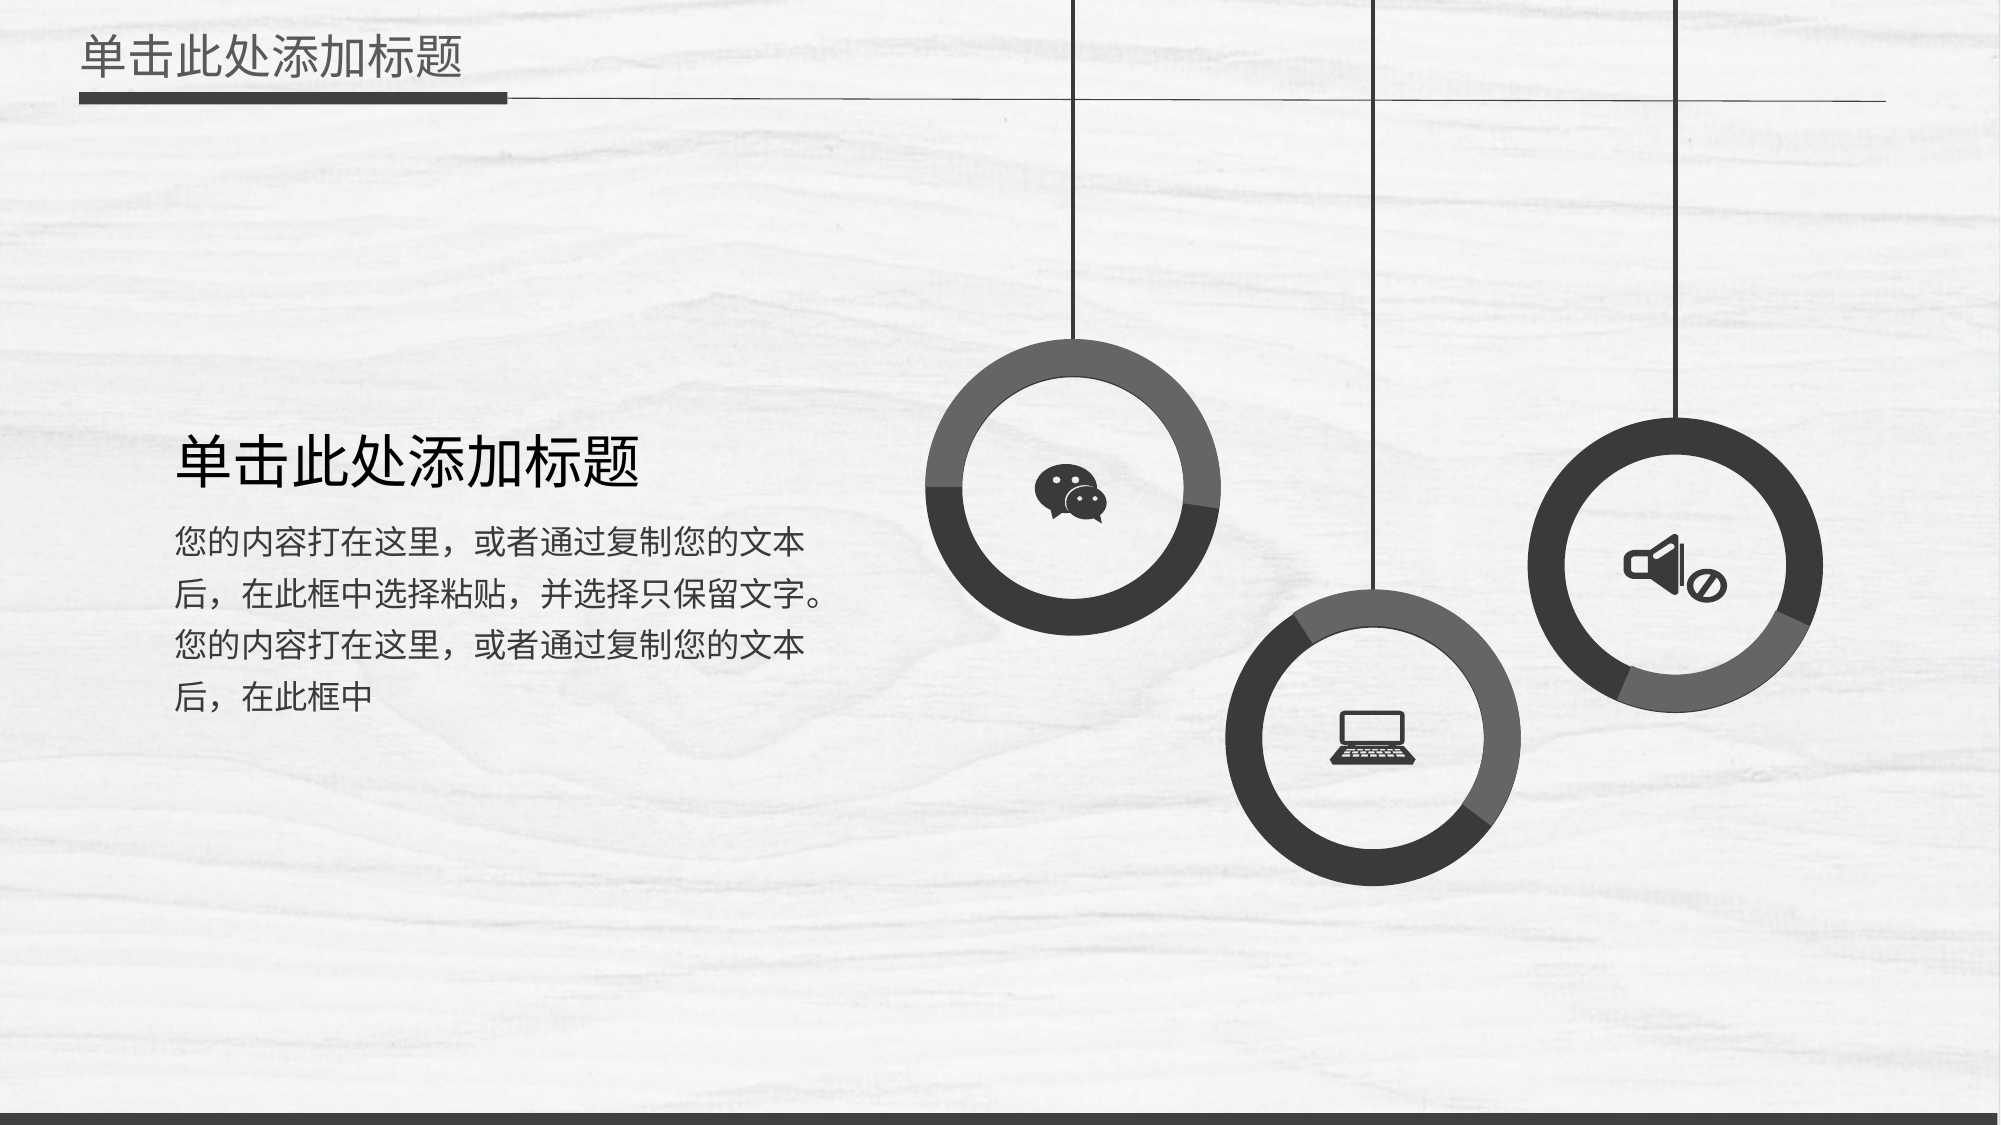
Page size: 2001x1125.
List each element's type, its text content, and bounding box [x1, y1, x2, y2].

text_box 单击此处添加标题 [160, 417, 756, 503]
text_box [924, 486, 1221, 637]
picture [964, 379, 1182, 597]
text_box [1074, 98, 1372, 102]
text_box [1291, 588, 1522, 828]
text_box 您的内容打在这里，或者通过复制您的文本后，在此框中选择粘贴，并选择只保留文字。您的内容打在这里，或者通过复制您的文本后，在此框中 [160, 501, 827, 724]
text_box [78, 95, 508, 105]
picture [1075, 0, 1371, 98]
text_box [924, 337, 1222, 510]
text_box [1224, 614, 1500, 888]
text_box [1623, 534, 1684, 595]
text_box 单击此处添加标题 [64, 15, 522, 95]
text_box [507, 98, 1072, 102]
picture [1566, 456, 1785, 673]
picture [1375, 0, 1673, 98]
text_box [1615, 609, 1811, 713]
text_box [1329, 710, 1416, 765]
text_box [0, 1112, 1998, 1125]
text_box [1526, 416, 1825, 715]
picture [1264, 629, 1482, 848]
text_box [1686, 568, 1728, 603]
picture [0, 0, 2001, 1125]
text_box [1676, 98, 1886, 102]
text_box [1033, 462, 1108, 526]
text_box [1374, 98, 1675, 102]
